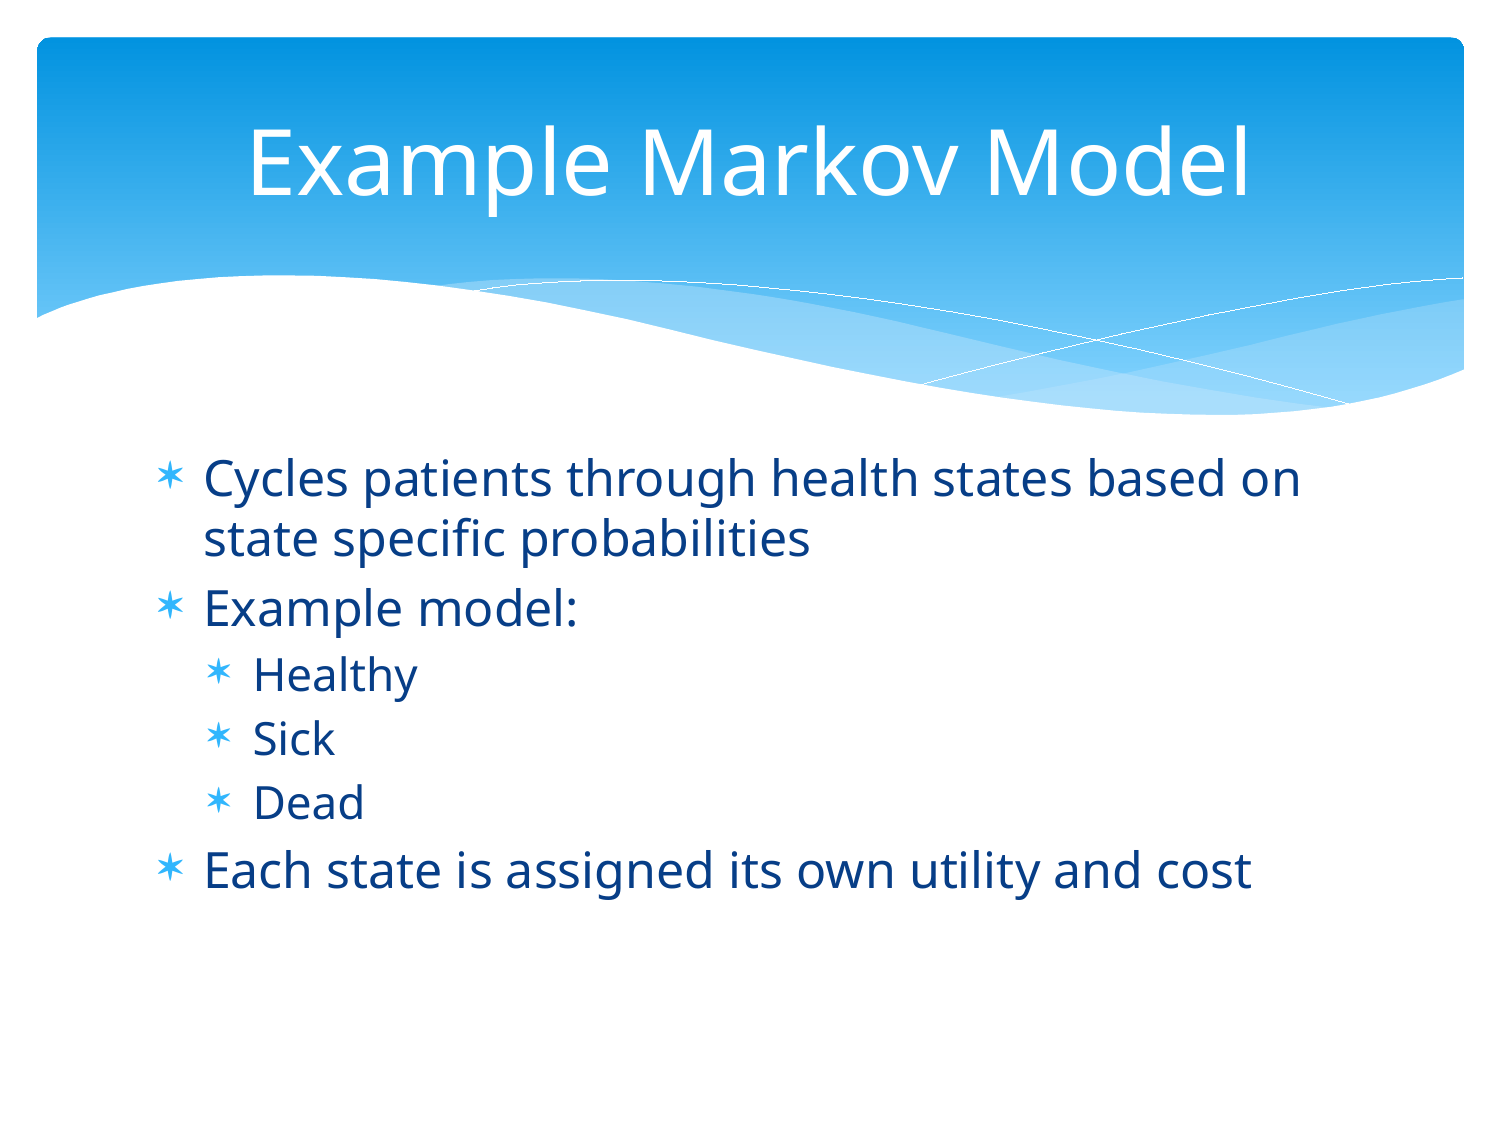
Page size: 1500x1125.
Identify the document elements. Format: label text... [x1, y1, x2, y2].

title Example Markov Model [75, 55, 1425, 261]
list Cycles patients through health states based on state specific probabilities Example model: Healthy Sick Dead Each state is assigned its own utility and cost [143, 438, 1359, 1005]
